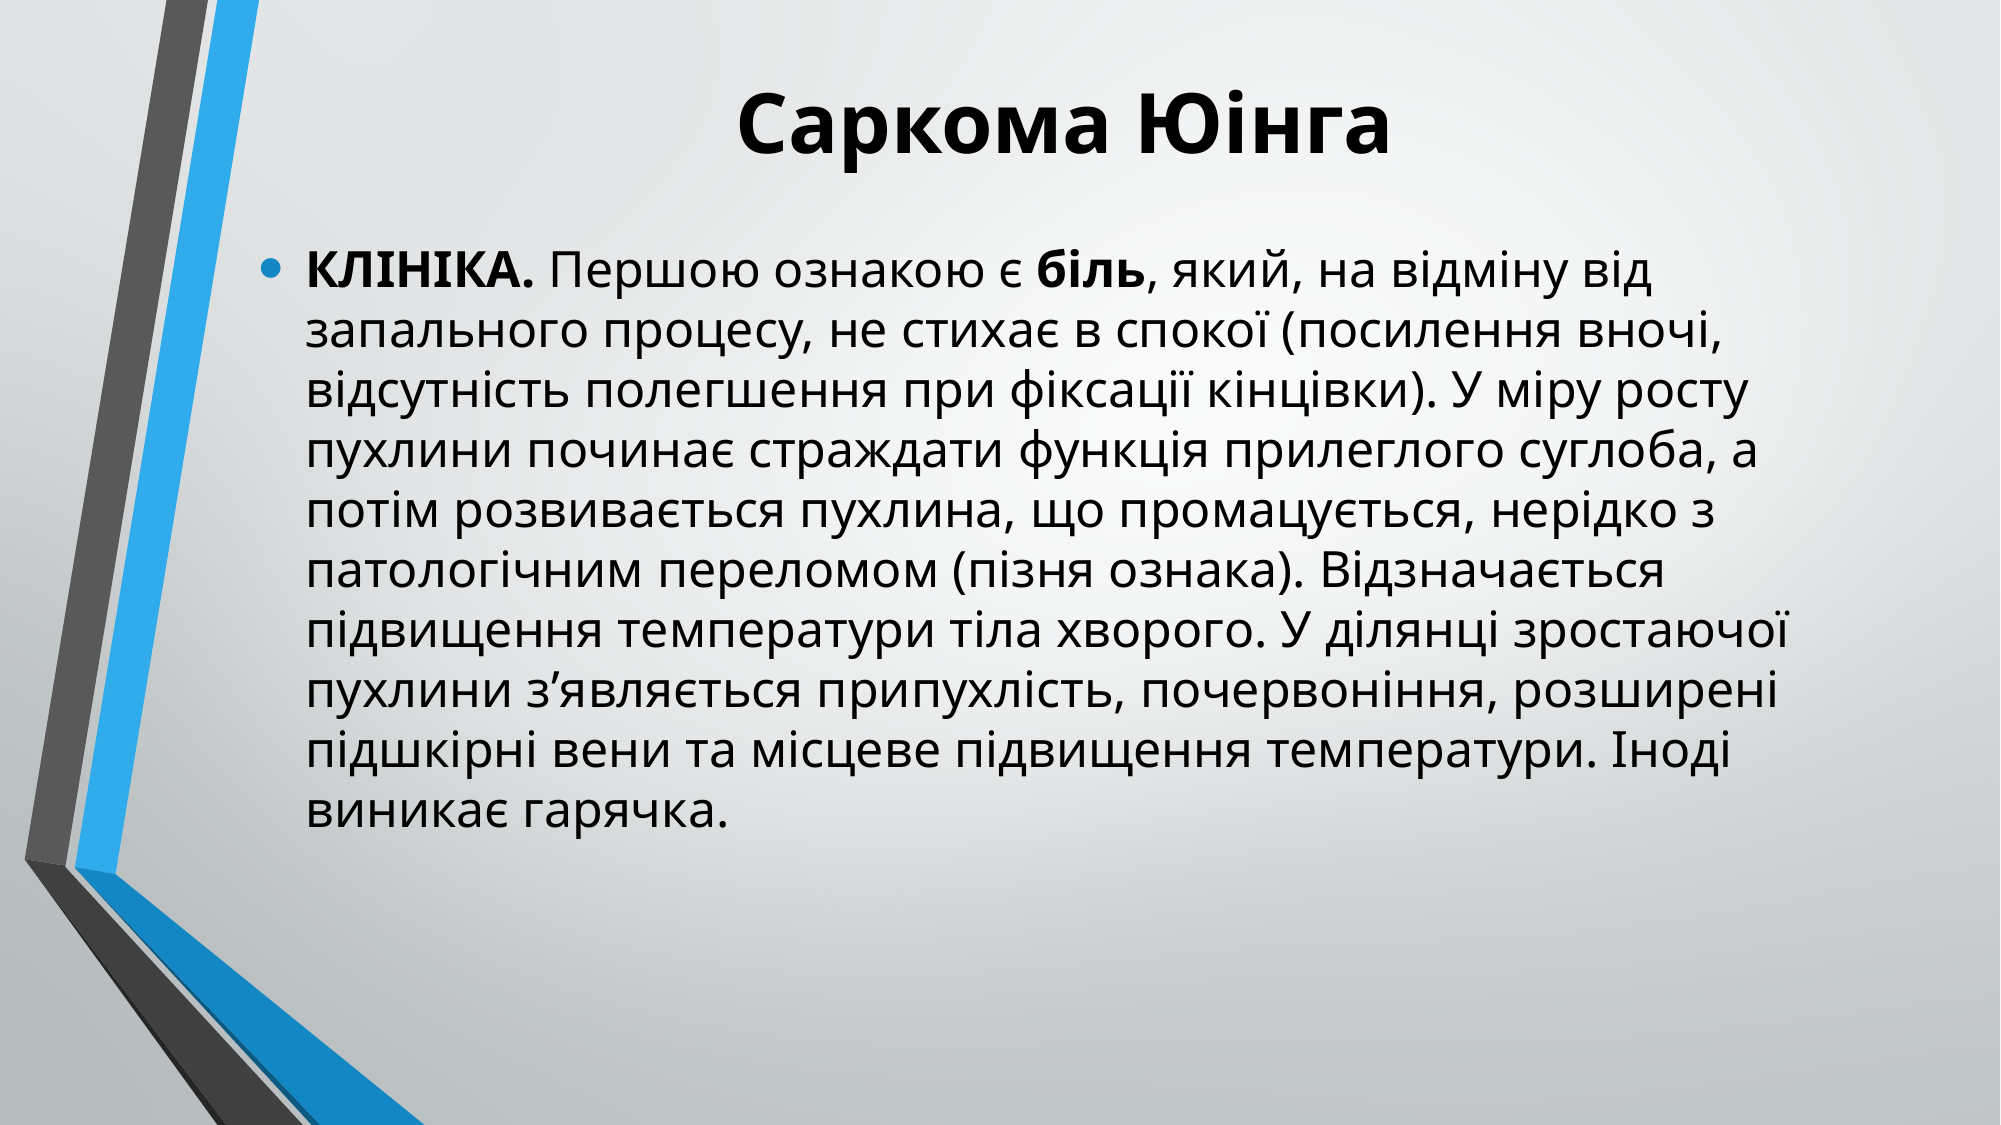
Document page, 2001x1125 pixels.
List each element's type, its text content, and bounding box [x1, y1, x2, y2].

list КЛІНІКА. Першою ознакою є біль, який, на відміну від запального процесу, не стихає в спокої (посилення вночі, відсутність полегшення при фіксації кінцівки). У міру росту пухлини починає страждати функція прилеглого суглоба, а потім розвивається пухлина, що промацується, нерідко з патологічним переломом (пізня ознака). Відзначається підвищення температури тіла хворого. У ділянці зростаючої пухлини з’являється припухлість, почервоніння, розширені підшкірні вени та місцеве підвищення температури. Іноді виникає гарячка. [243, 207, 1887, 950]
title Саркома Юінга [243, 34, 1887, 207]
